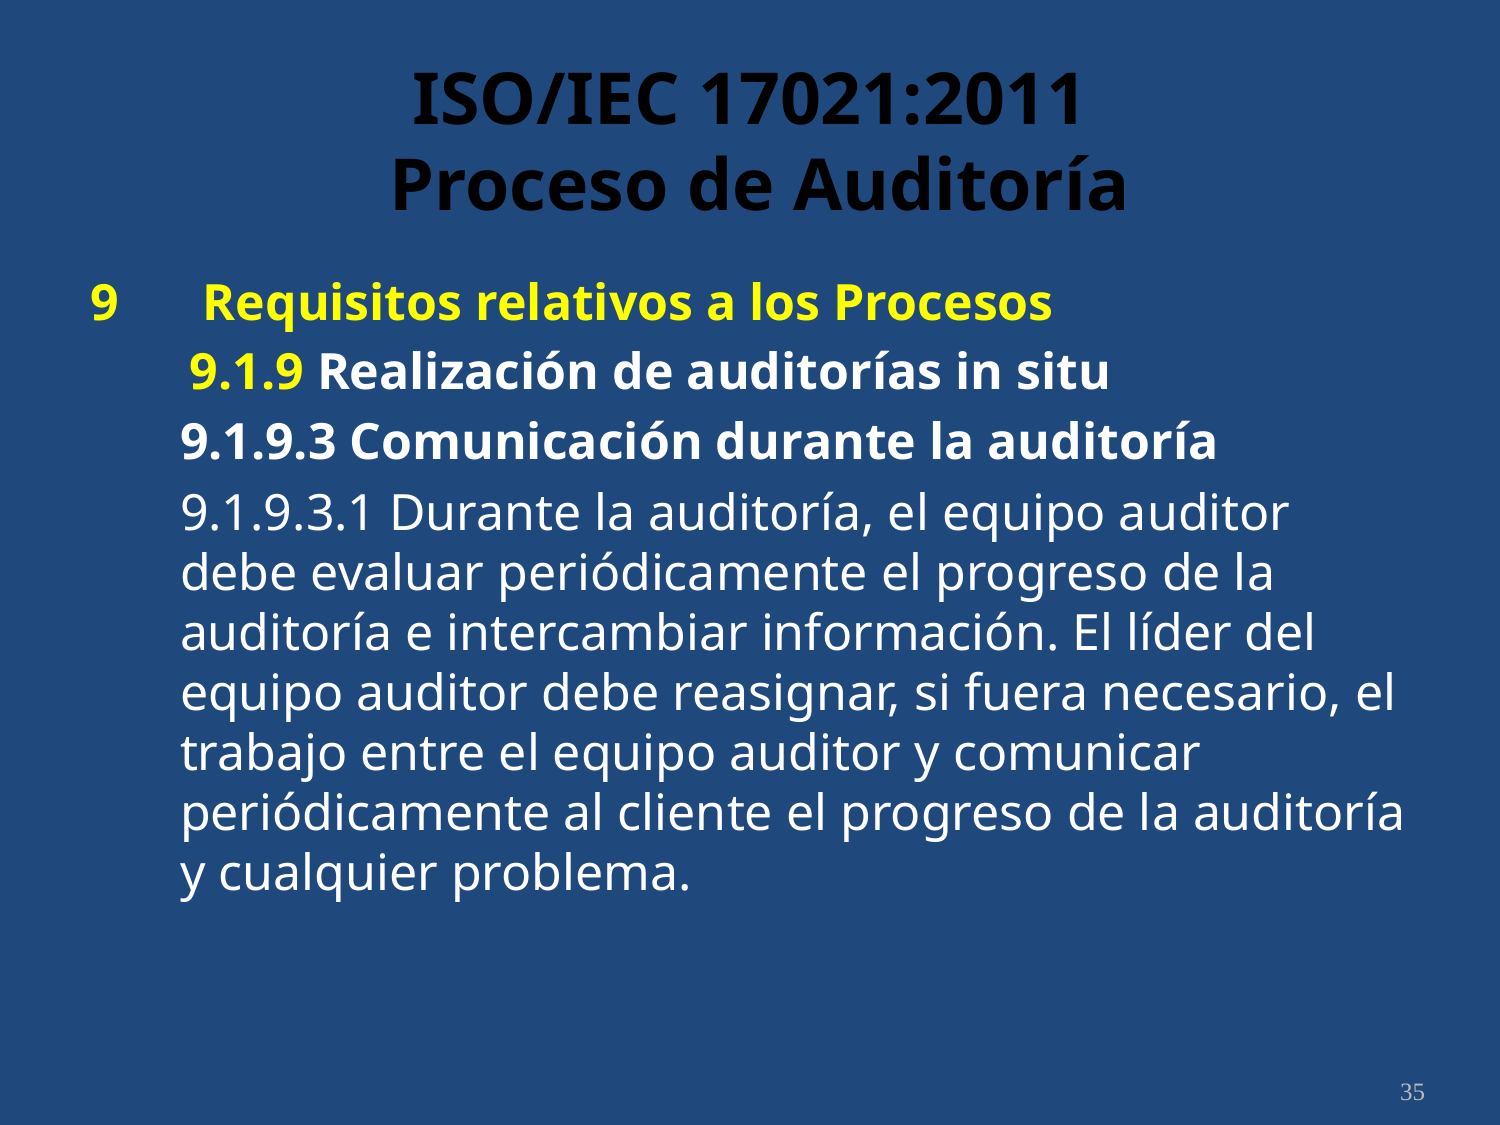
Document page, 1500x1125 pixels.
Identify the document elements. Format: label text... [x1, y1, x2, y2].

slide_number 35 [1299, 1052, 1425, 1113]
list 9 Requisitos relativos a los Procesos 9.1.9 Realización de auditorías in situ 9.1.9.3 Comunicación durante la auditoría 9.1.9.3.1 Durante la auditoría, el equipo auditor debe evaluar periódicamente el progreso de la auditoría e intercambiar información. El líder del equipo auditor debe reasignar, si fuera necesario, el trabajo entre el equipo auditor y comunicar periódicamente al cliente el progreso de la auditoría y cualquier problema. [74, 262, 1426, 1036]
title ISO/IEC 17021:2011 Proceso de Auditoría [75, 45, 1425, 233]
